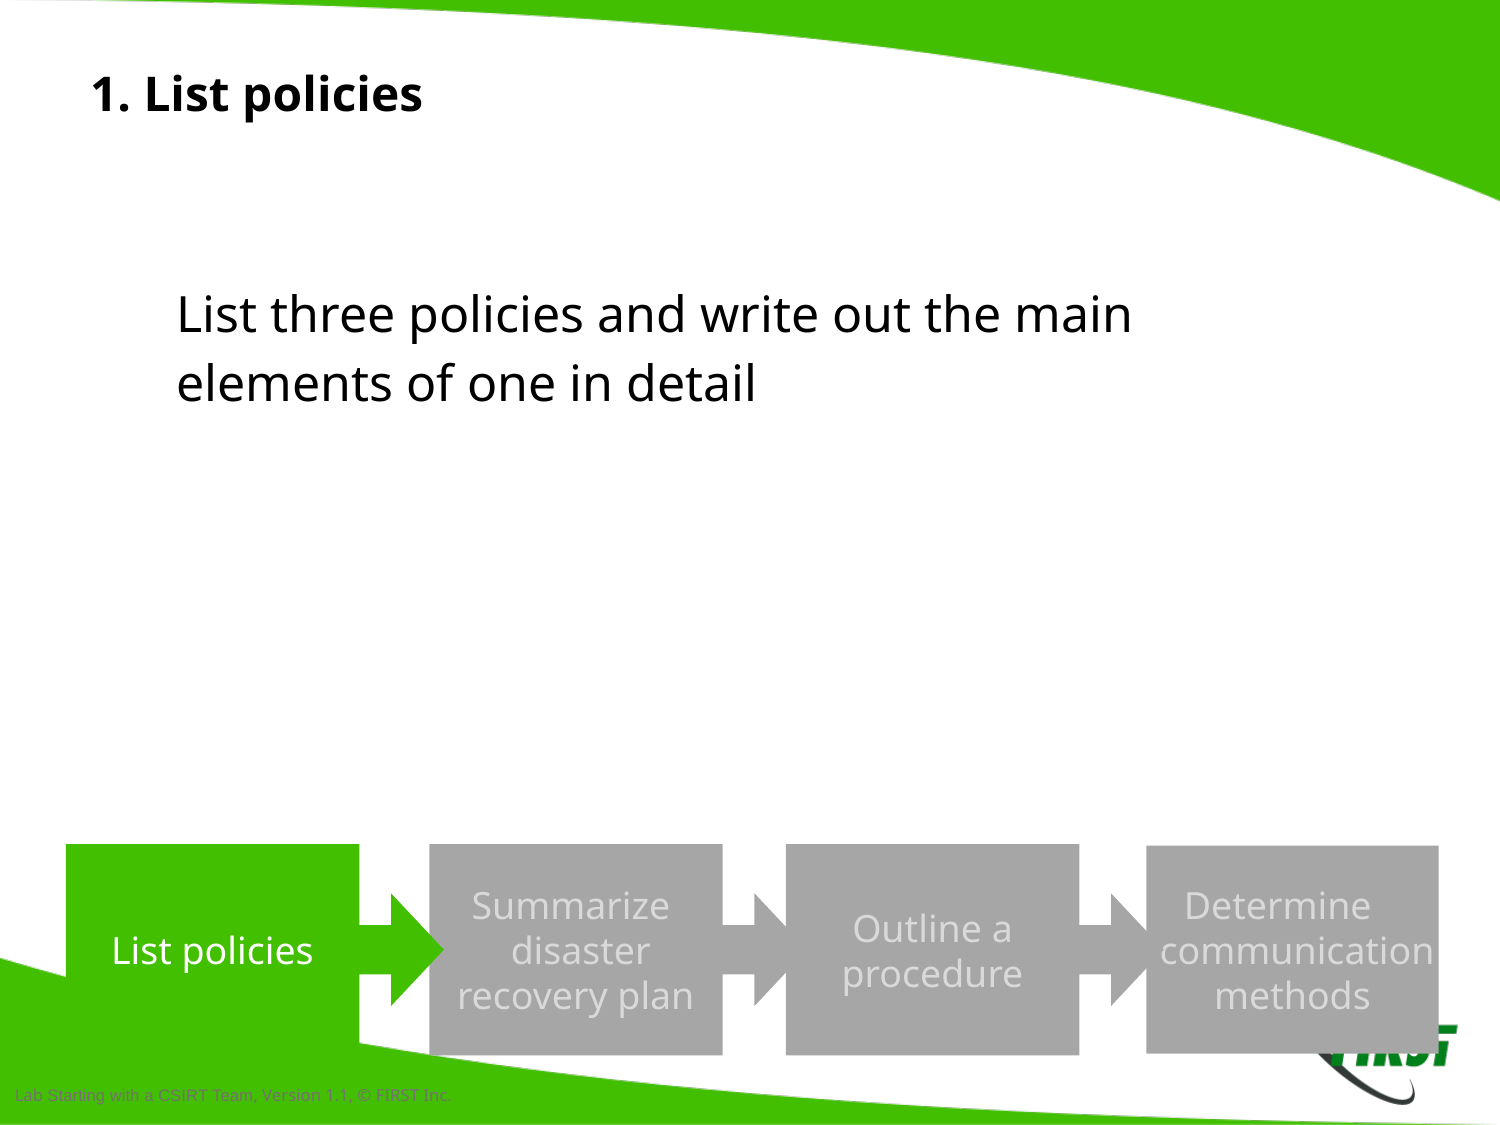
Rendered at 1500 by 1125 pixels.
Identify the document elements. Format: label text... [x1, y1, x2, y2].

text_box Determine communication methods [1145, 845, 1440, 1055]
picture [0, 0, 1500, 1125]
text_box Summarize disaster recovery plan [428, 842, 809, 1057]
title 1. List policies [75, 62, 1425, 130]
text_box List policies [64, 842, 446, 1057]
text_box Outline a procedure [784, 842, 1166, 1057]
text_box List three policies and write out the main elements of one in detail [161, 196, 1325, 904]
